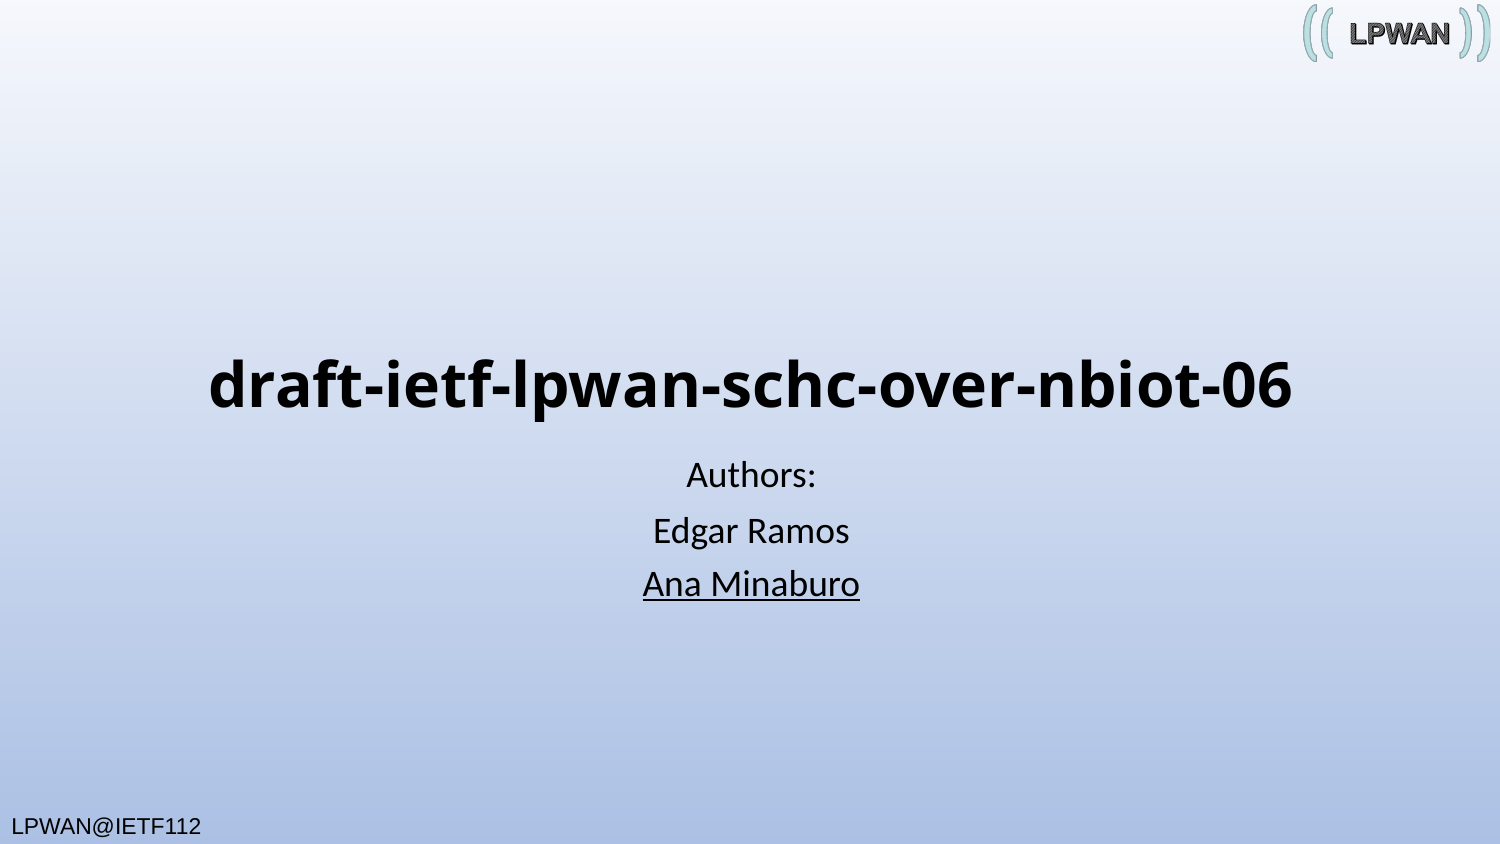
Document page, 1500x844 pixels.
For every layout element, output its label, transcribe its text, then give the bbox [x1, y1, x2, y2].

title draft-ietf-lpwan-schc-over-nbiot-06 [176, 133, 1327, 428]
picture [1303, 4, 1491, 62]
subtitle Authors: Edgar Ramos Ana Minaburo [189, 449, 1314, 654]
